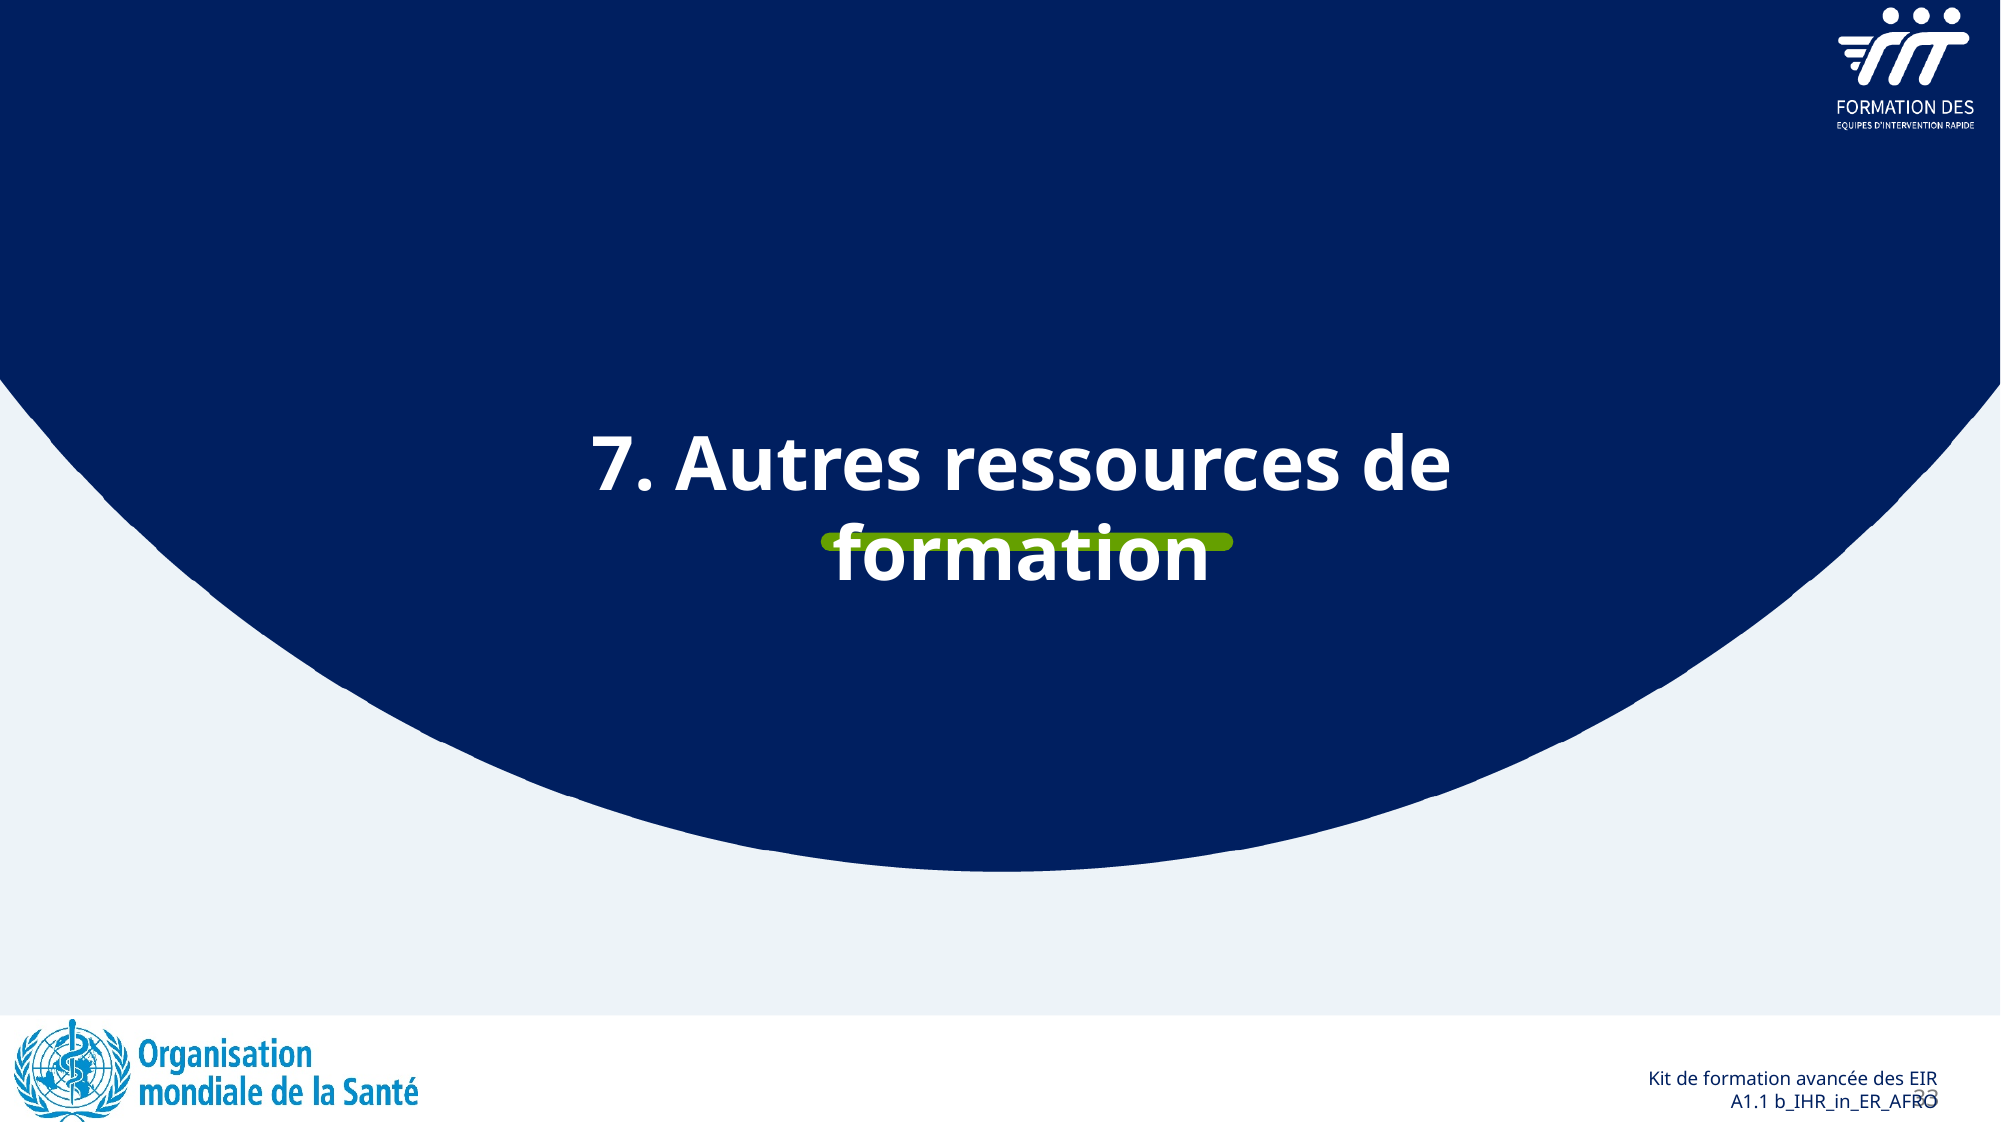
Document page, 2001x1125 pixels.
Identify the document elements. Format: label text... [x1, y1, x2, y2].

picture [0, 0, 2001, 904]
picture [14, 1019, 418, 1122]
title 7. Autres ressources de formation [386, 398, 1659, 550]
picture [75, 1038, 82, 1050]
